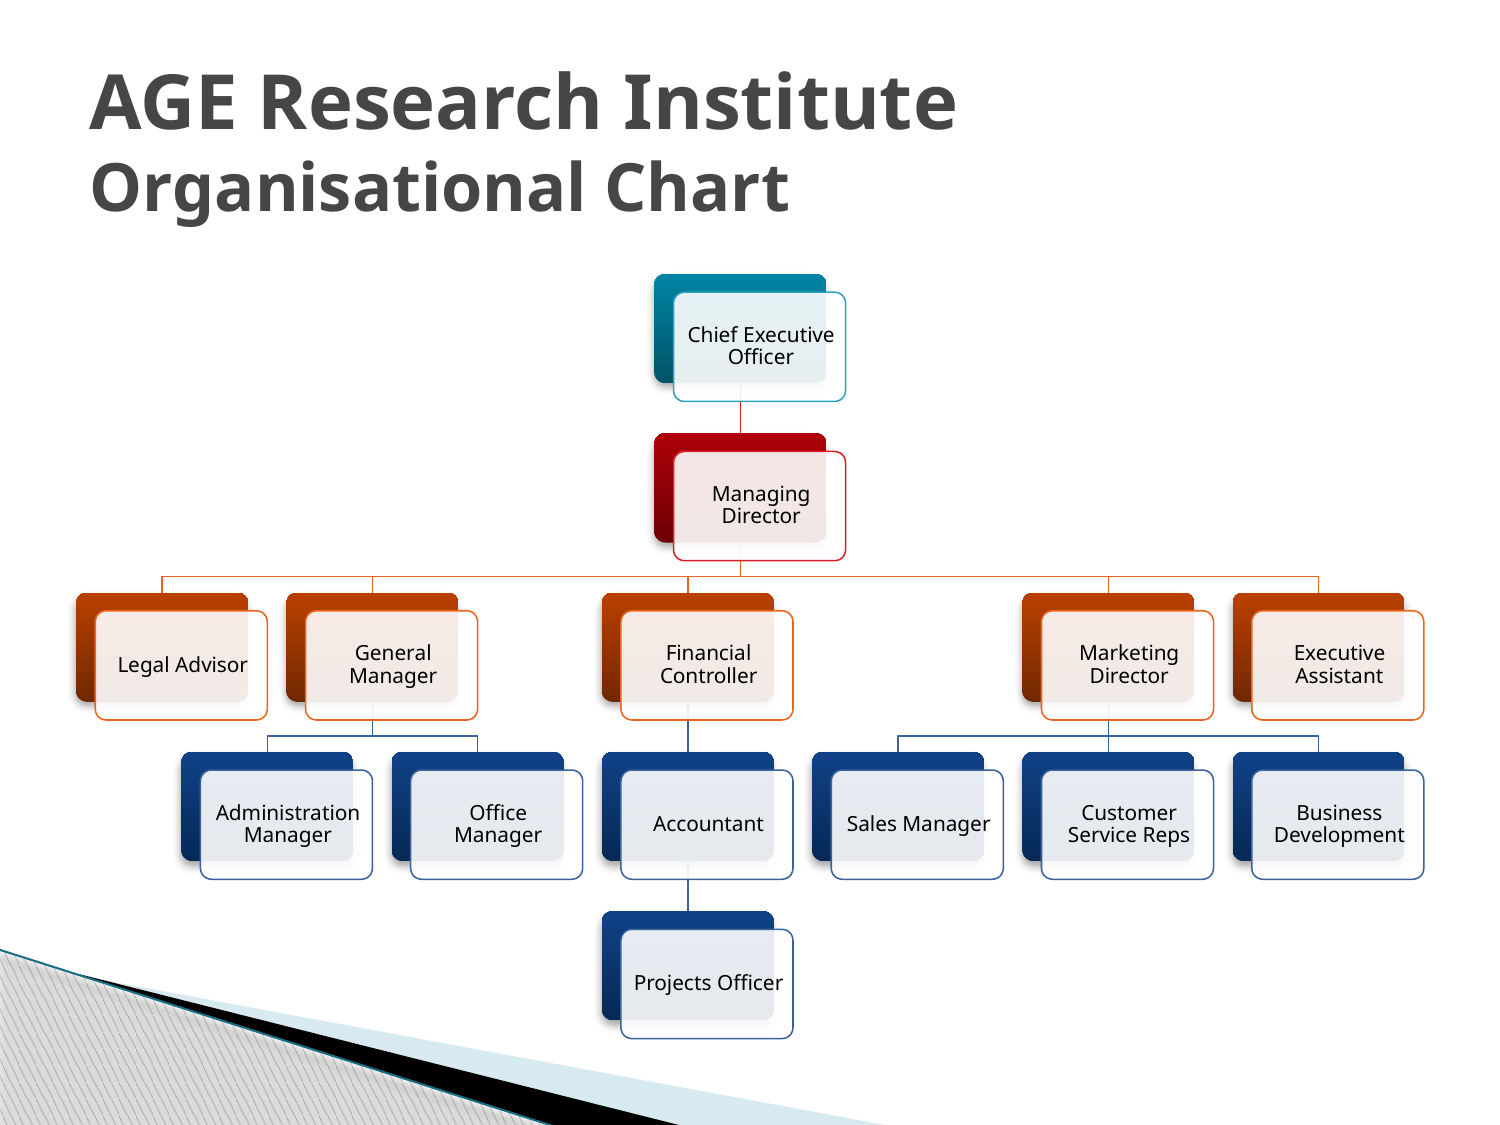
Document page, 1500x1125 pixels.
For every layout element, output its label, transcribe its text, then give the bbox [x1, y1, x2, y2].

title AGE Research Institute Organisational Chart [75, 45, 1425, 233]
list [74, 242, 1426, 1070]
